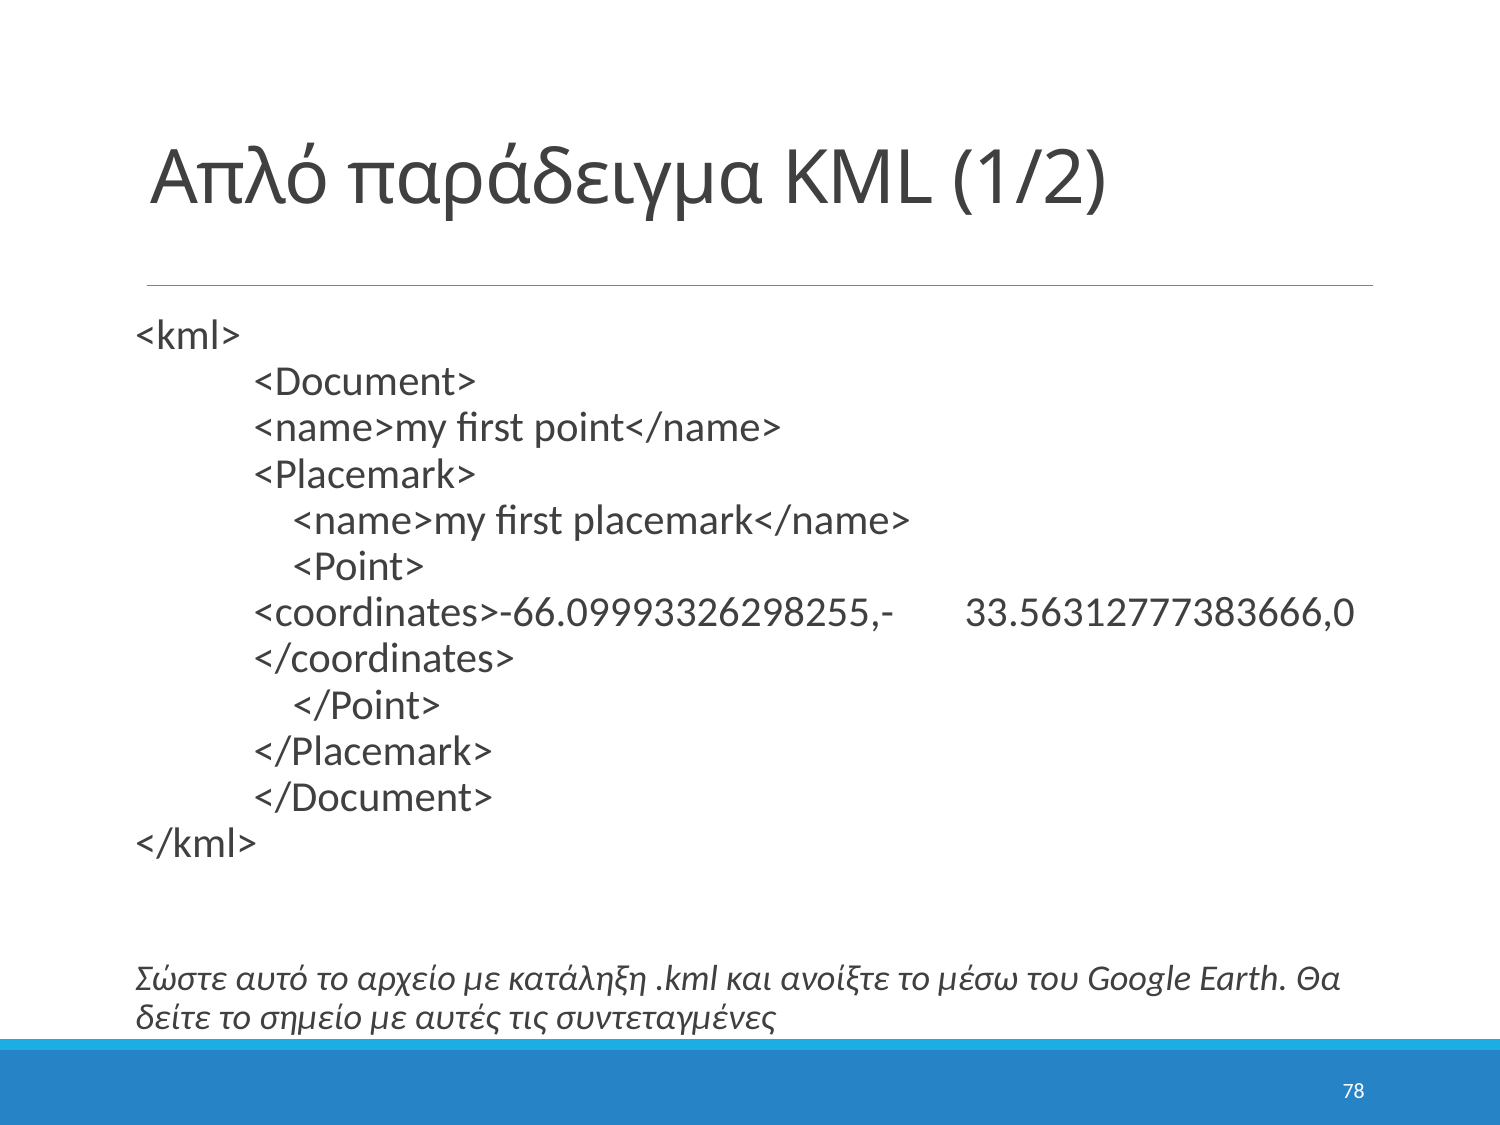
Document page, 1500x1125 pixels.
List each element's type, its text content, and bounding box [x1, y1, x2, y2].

list <kml> <Document> <name>my first point</name> <Placemark> <name>my first placemark</name> <Point> <coordinates>-66.09993326298255,- 33.56312777383666,0 </coordinates> </Point> </Placemark> </Document> </kml> Σώστε αυτό το αρχείο με κατάληξη .kml και ανοίξτε το μέσω του Google Earth. Θα δείτε το σημείο με αυτές τις συντεταγμένες [135, 304, 1373, 1064]
slide_number 78 [1218, 1059, 1380, 1120]
title Απλό παράδειγμα KML (1/2) [135, 43, 1373, 227]
